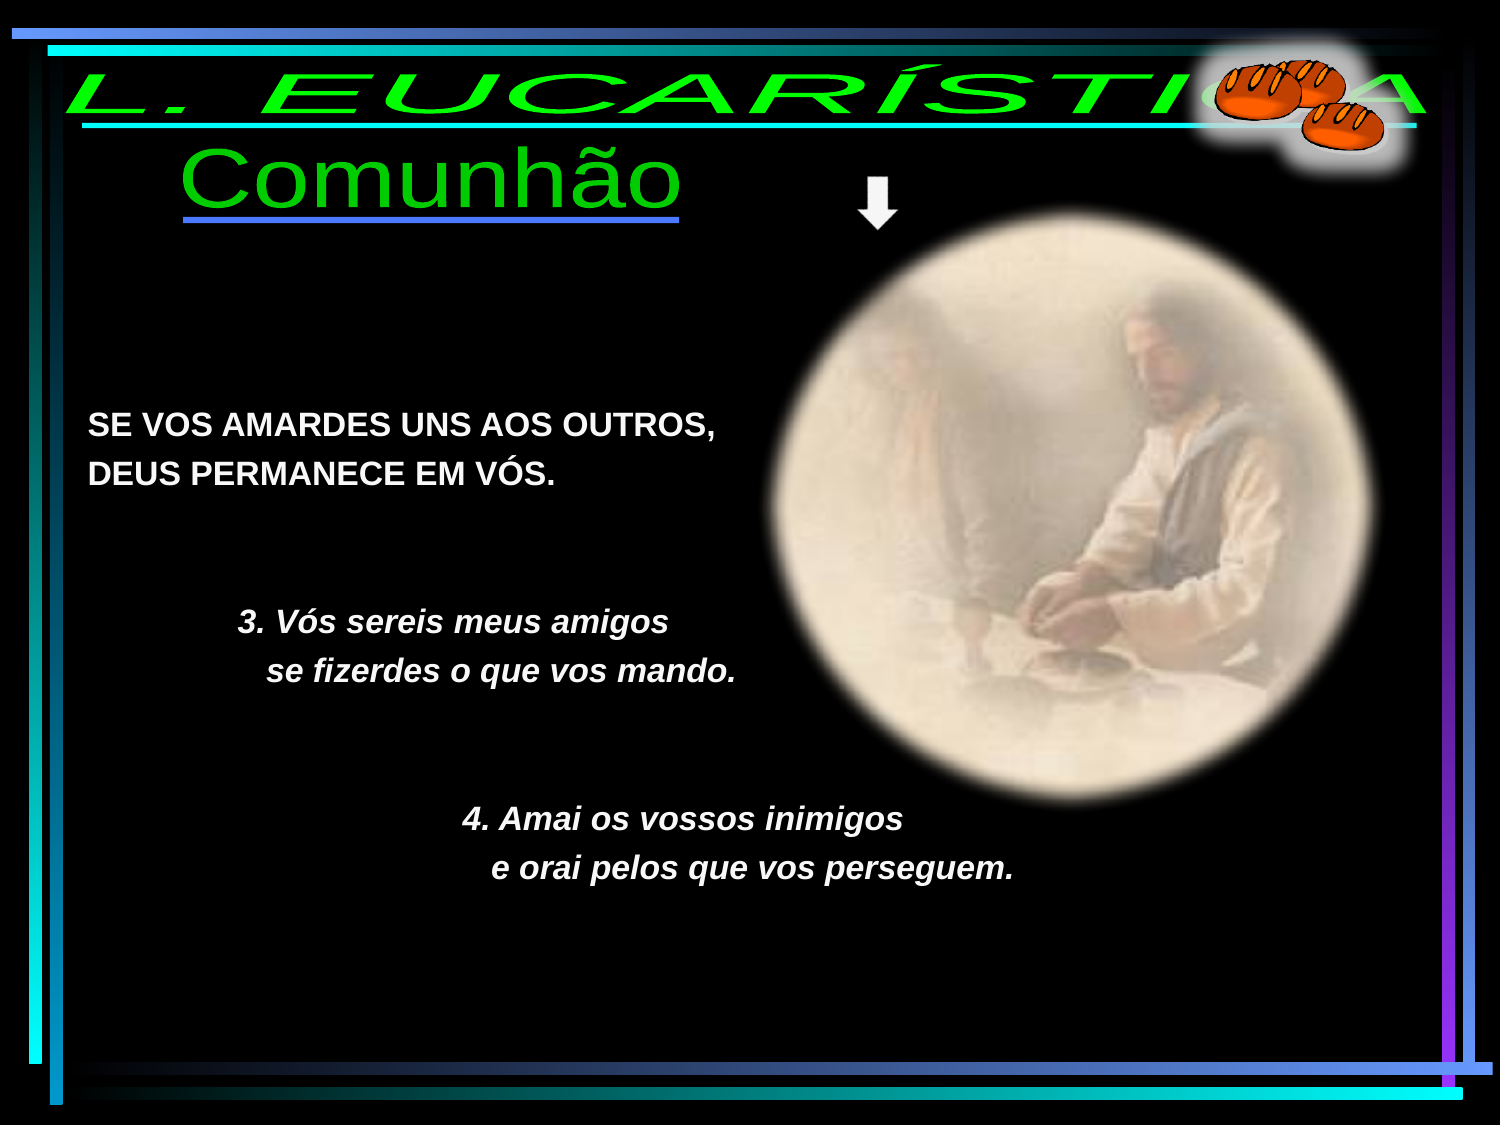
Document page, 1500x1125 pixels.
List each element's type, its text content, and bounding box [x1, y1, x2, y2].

text_box SE VOS AMARDES UNS AOS OUTROS, DEUS PERMANECE EM VÓS. 3. Vós sereis meus amigos se fizerdes o que vos mando. 4. Amai os vossos inimigos e orai pelos que vos perseguem. [72, 420, 1459, 965]
picture [1191, 54, 1389, 162]
picture [754, 167, 1389, 815]
